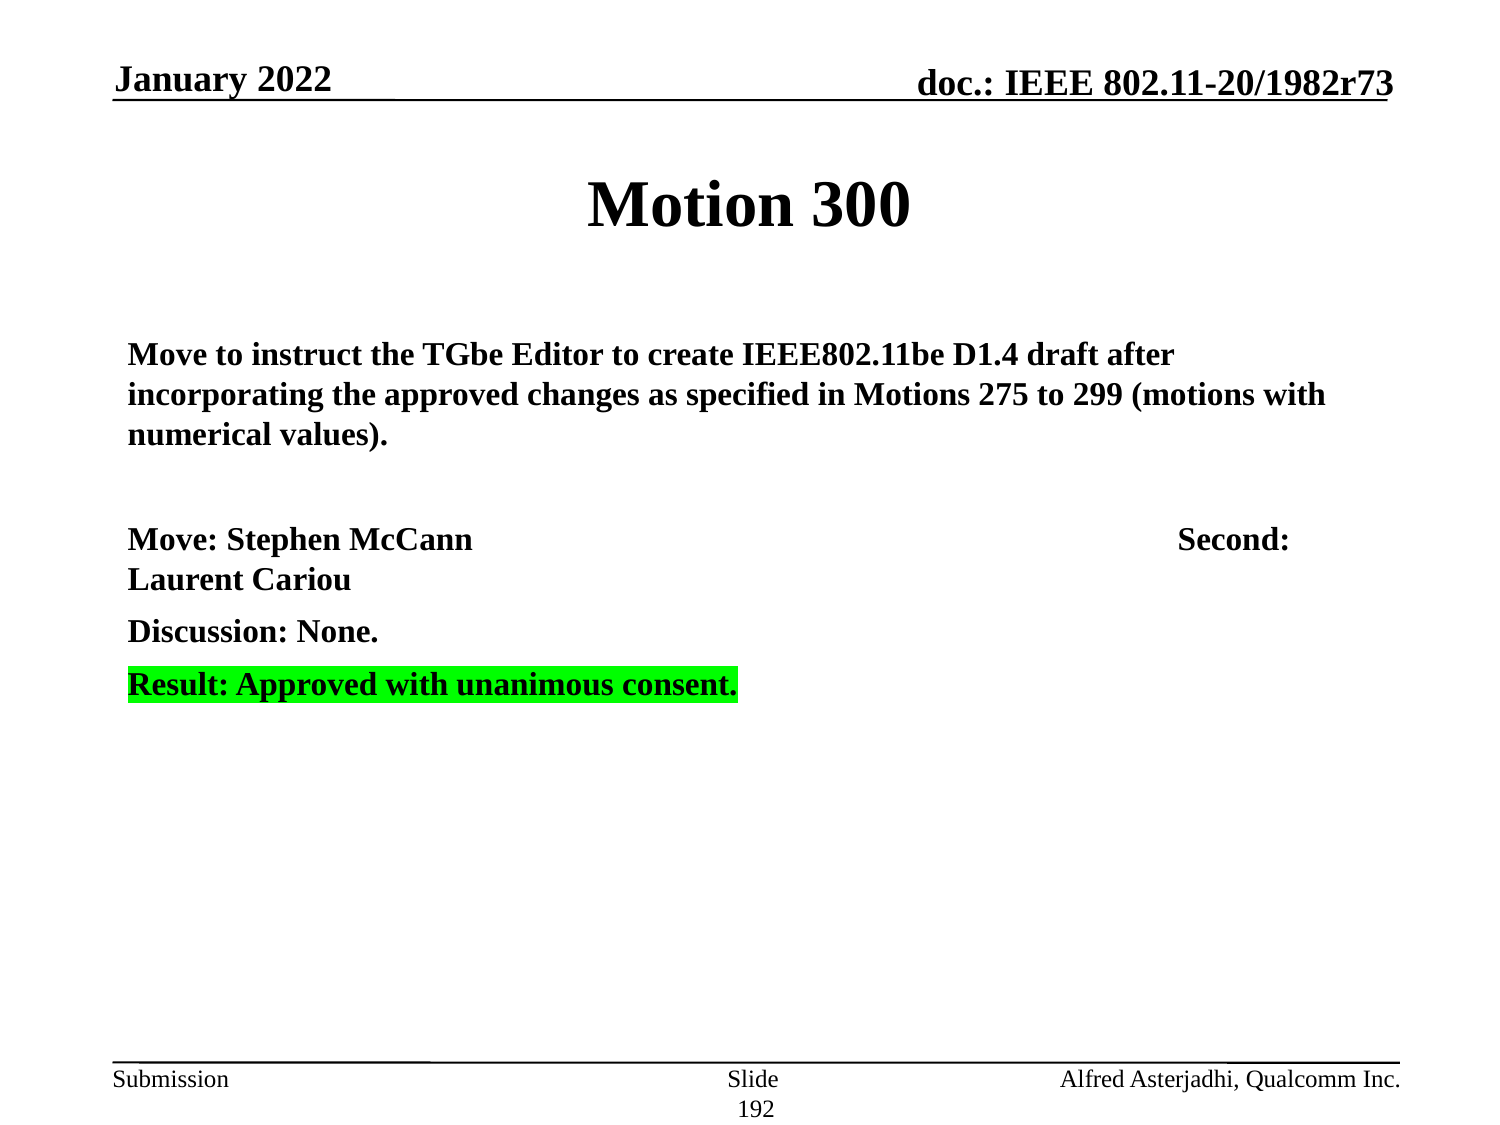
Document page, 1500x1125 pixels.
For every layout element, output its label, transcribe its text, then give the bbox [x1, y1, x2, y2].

slide_number Slide 192 [712, 1061, 800, 1123]
list Move to instruct the TGbe Editor to create IEEE802.11be D1.4 draft after incorporating the approved changes as specified in Motions 275 to 299 (motions with numerical values). Move: Stephen McCann Second: Laurent Cariou Discussion: None. Result: Approved with unanimous consent. [112, 324, 1388, 1000]
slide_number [114, 54, 423, 100]
title Motion 300 [112, 112, 1388, 288]
footer Alfred Asterjadhi, Qualcomm Inc. [878, 1061, 1402, 1093]
